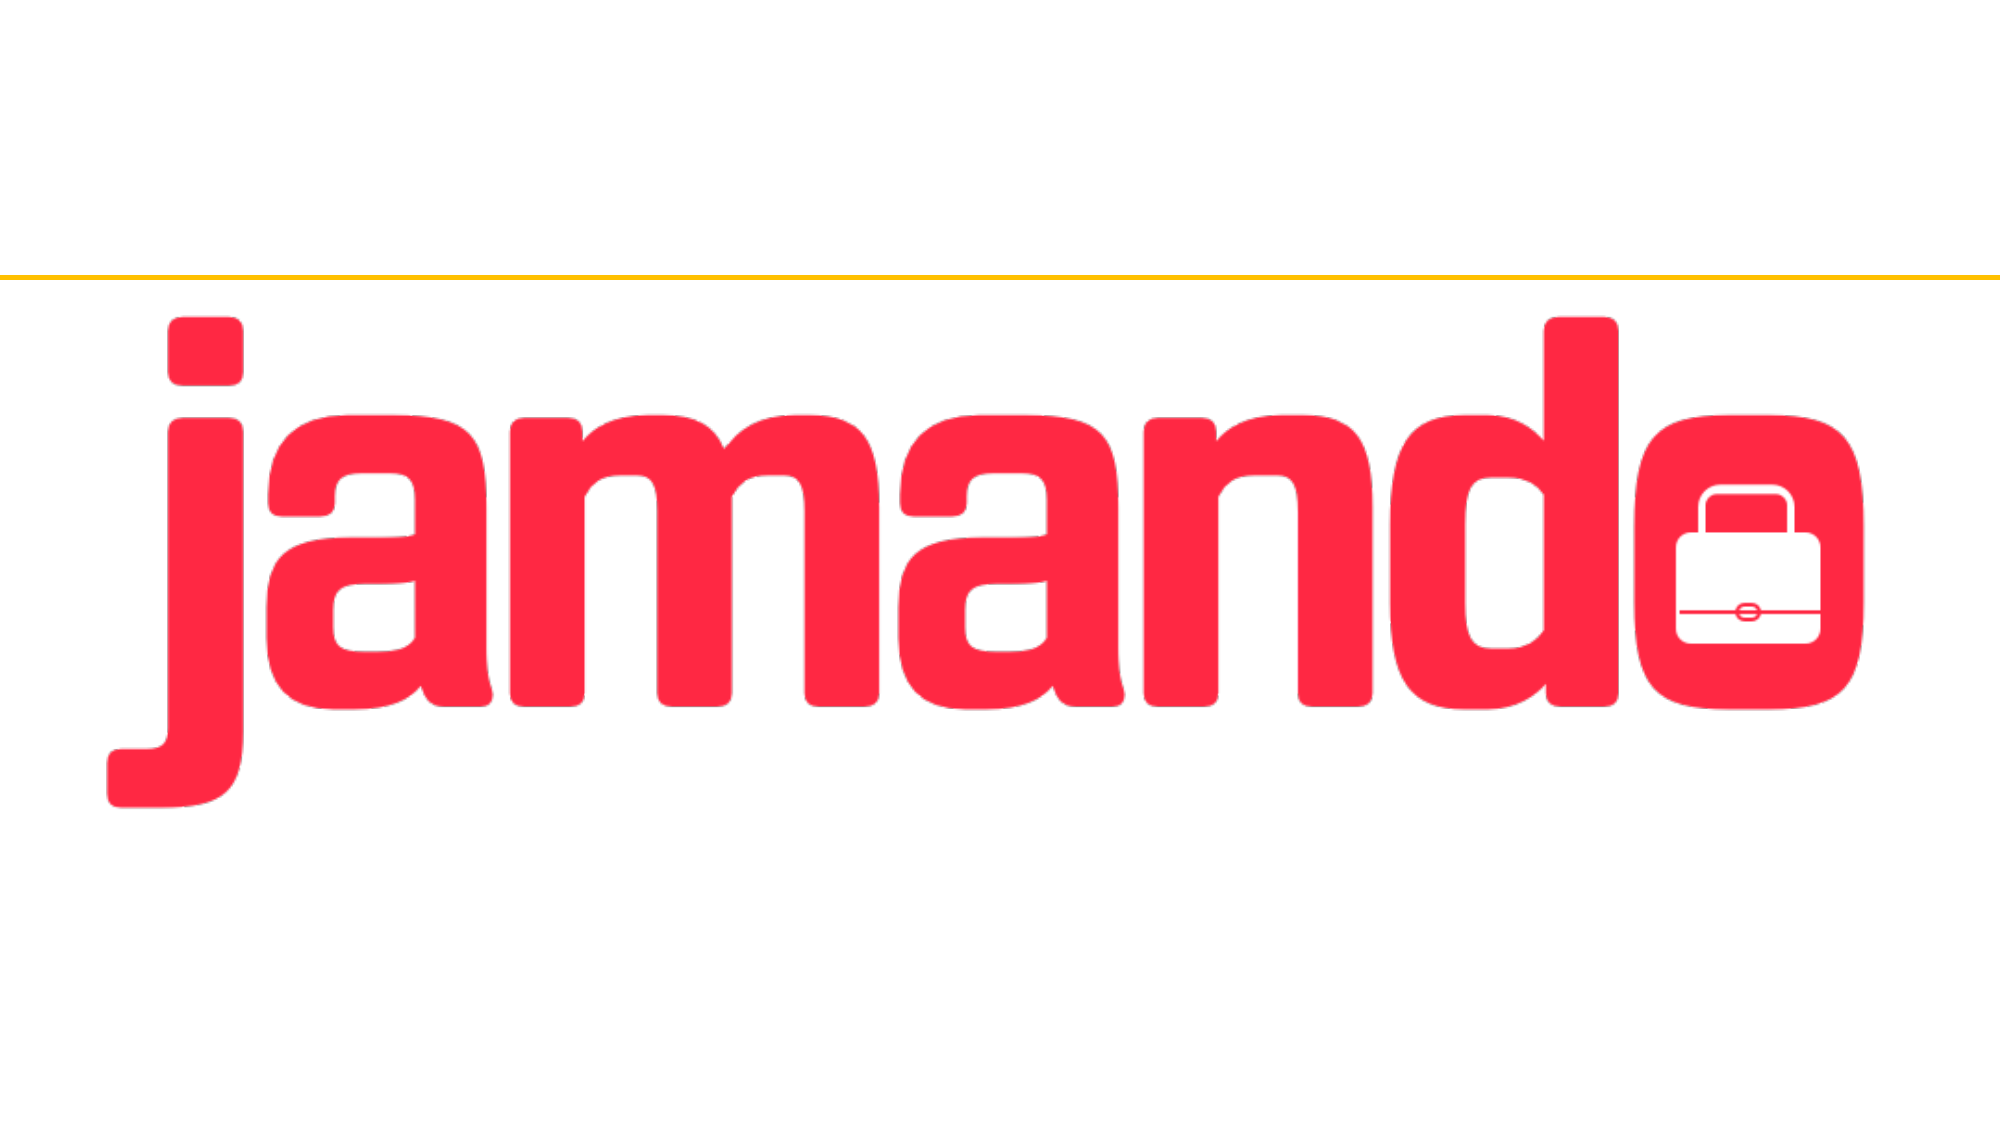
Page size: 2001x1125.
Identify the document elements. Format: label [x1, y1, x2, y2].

picture [105, 314, 1895, 811]
